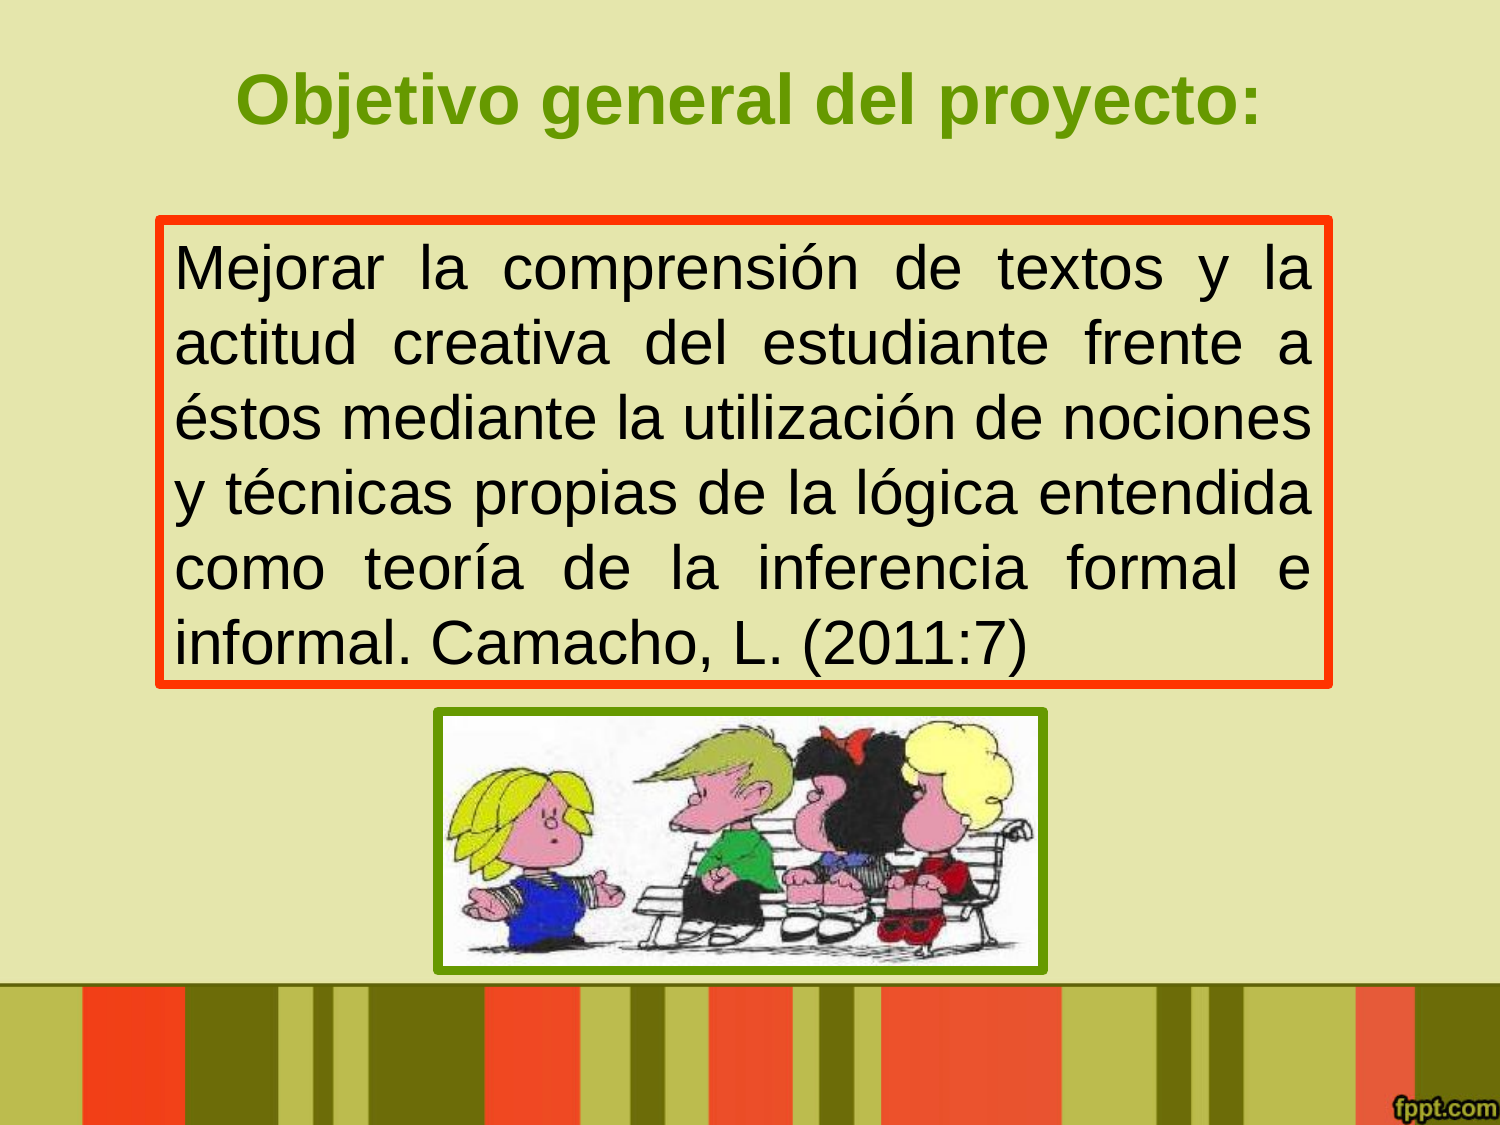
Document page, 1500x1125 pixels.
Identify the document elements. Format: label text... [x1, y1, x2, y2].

picture [0, 0, 1500, 1125]
title Objetivo general del proyecto: [74, 44, 1426, 233]
text_box Mejorar la comprensión de textos y la actitud creativa del estudiante frente a éstos mediante la utilización de nociones y técnicas propias de la lógica entendida como teoría de la inferencia formal e informal. Camacho, L. (2011:7) [159, 219, 1329, 685]
